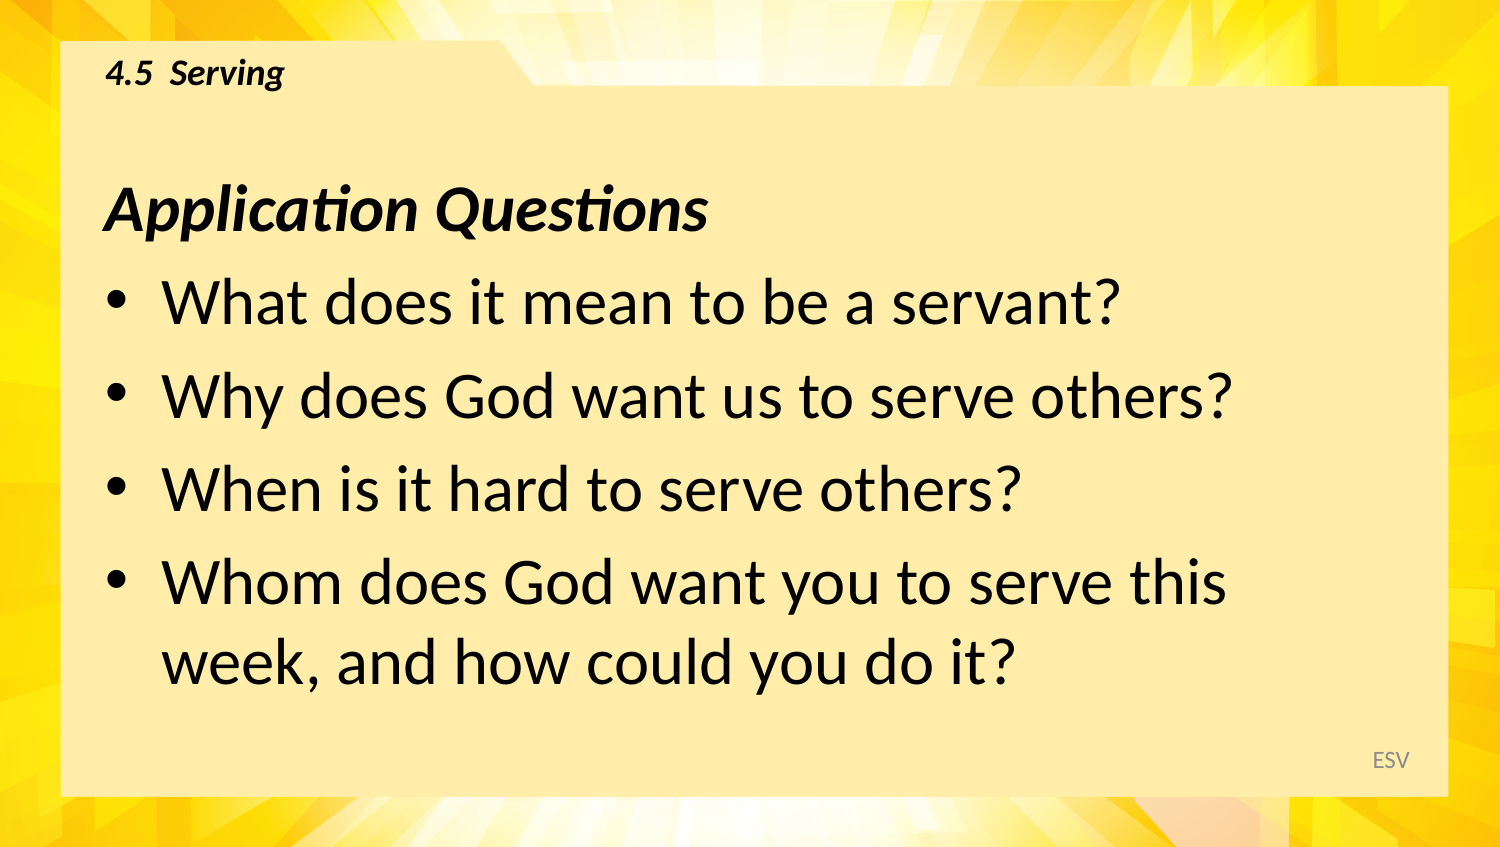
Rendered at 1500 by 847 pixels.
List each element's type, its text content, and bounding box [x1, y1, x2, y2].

footer ESV [950, 736, 1425, 782]
list Application Questions What does it mean to be a servant? Why does God want us to serve others? When is it hard to serve others? Whom does God want you to serve this week, and how could you do it? [89, 141, 1403, 722]
picture [0, 0, 1500, 847]
title 4.5 Serving [89, 33, 1420, 108]
